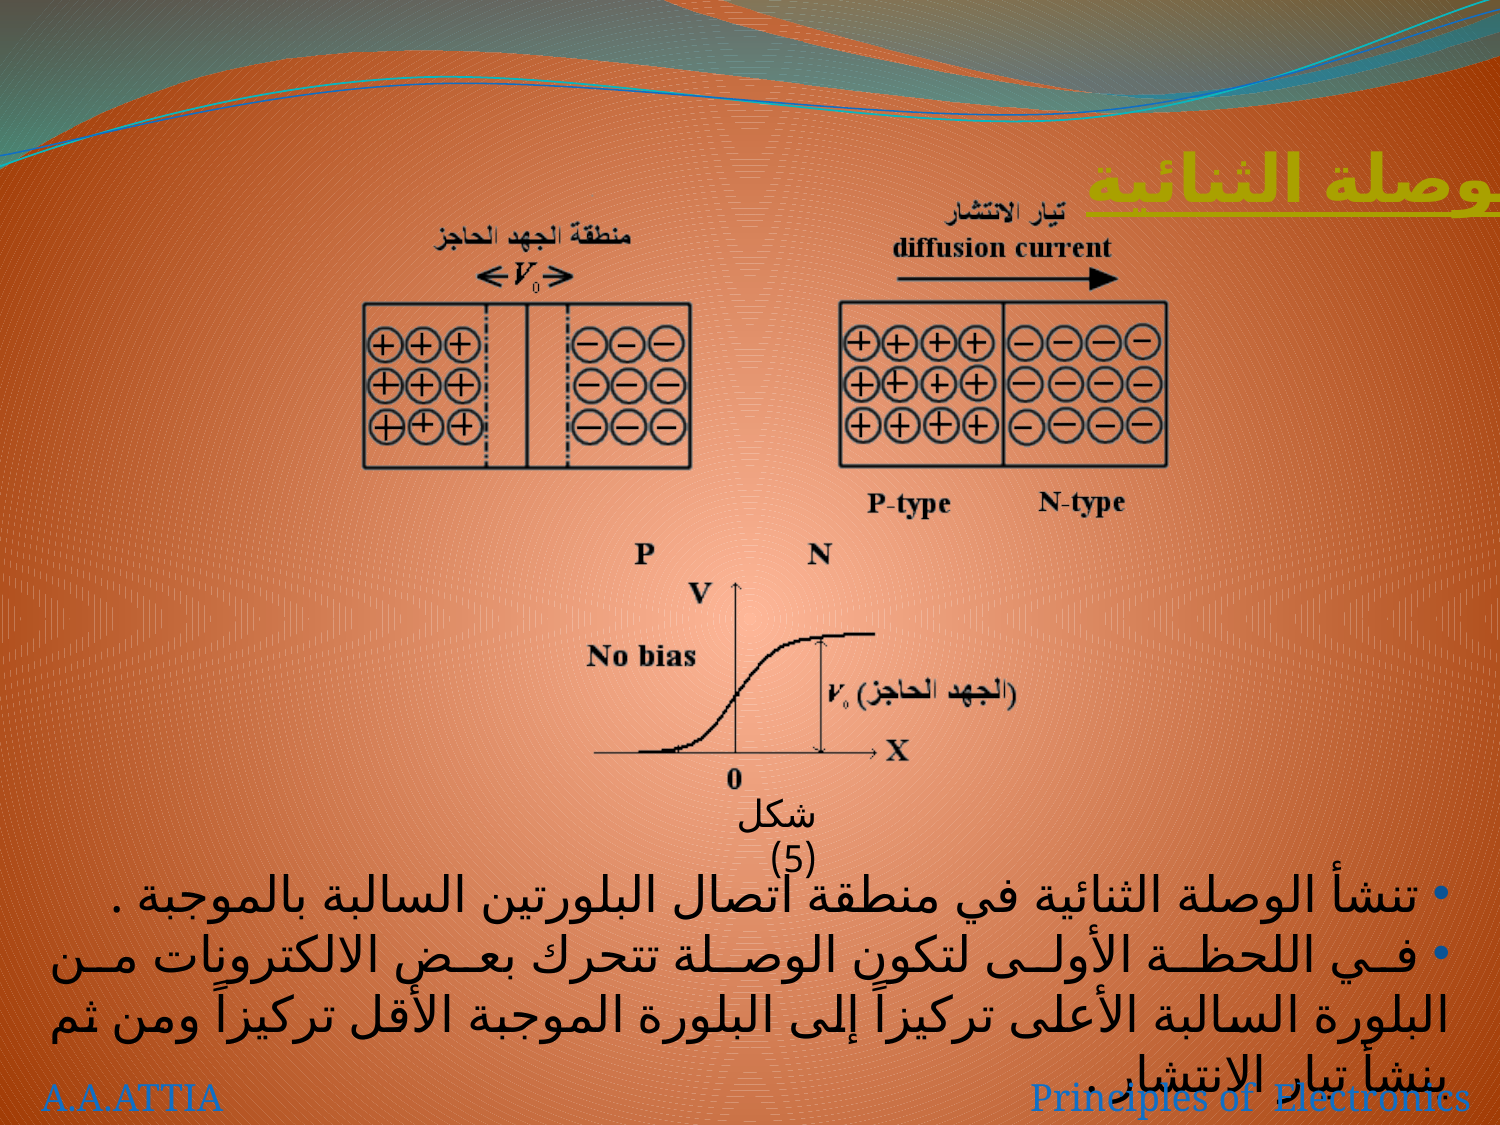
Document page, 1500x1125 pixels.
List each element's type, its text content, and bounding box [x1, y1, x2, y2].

text_box شكل (5) [667, 811, 832, 855]
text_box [1184, 190, 1190, 231]
text_box A.A.ATTIA Principles of Electronics [26, 1066, 1490, 1125]
picture [339, 187, 1184, 798]
text_box تنشأ الوصلة الثنائية في منطقة اتصال البلورتين السالبة بالموجبة . في اللحظة الأولى لتكون الوصلة تتحرك بعض الالكترونات من البلورة السالبة الأعلى تركيزاً إلى البلورة الموجبة الأقل تركيزاً ومن ثم ينشأ تيار الانتشار . [35, 855, 1465, 1066]
text_box الوصلة الثنائية [1070, 128, 1500, 231]
